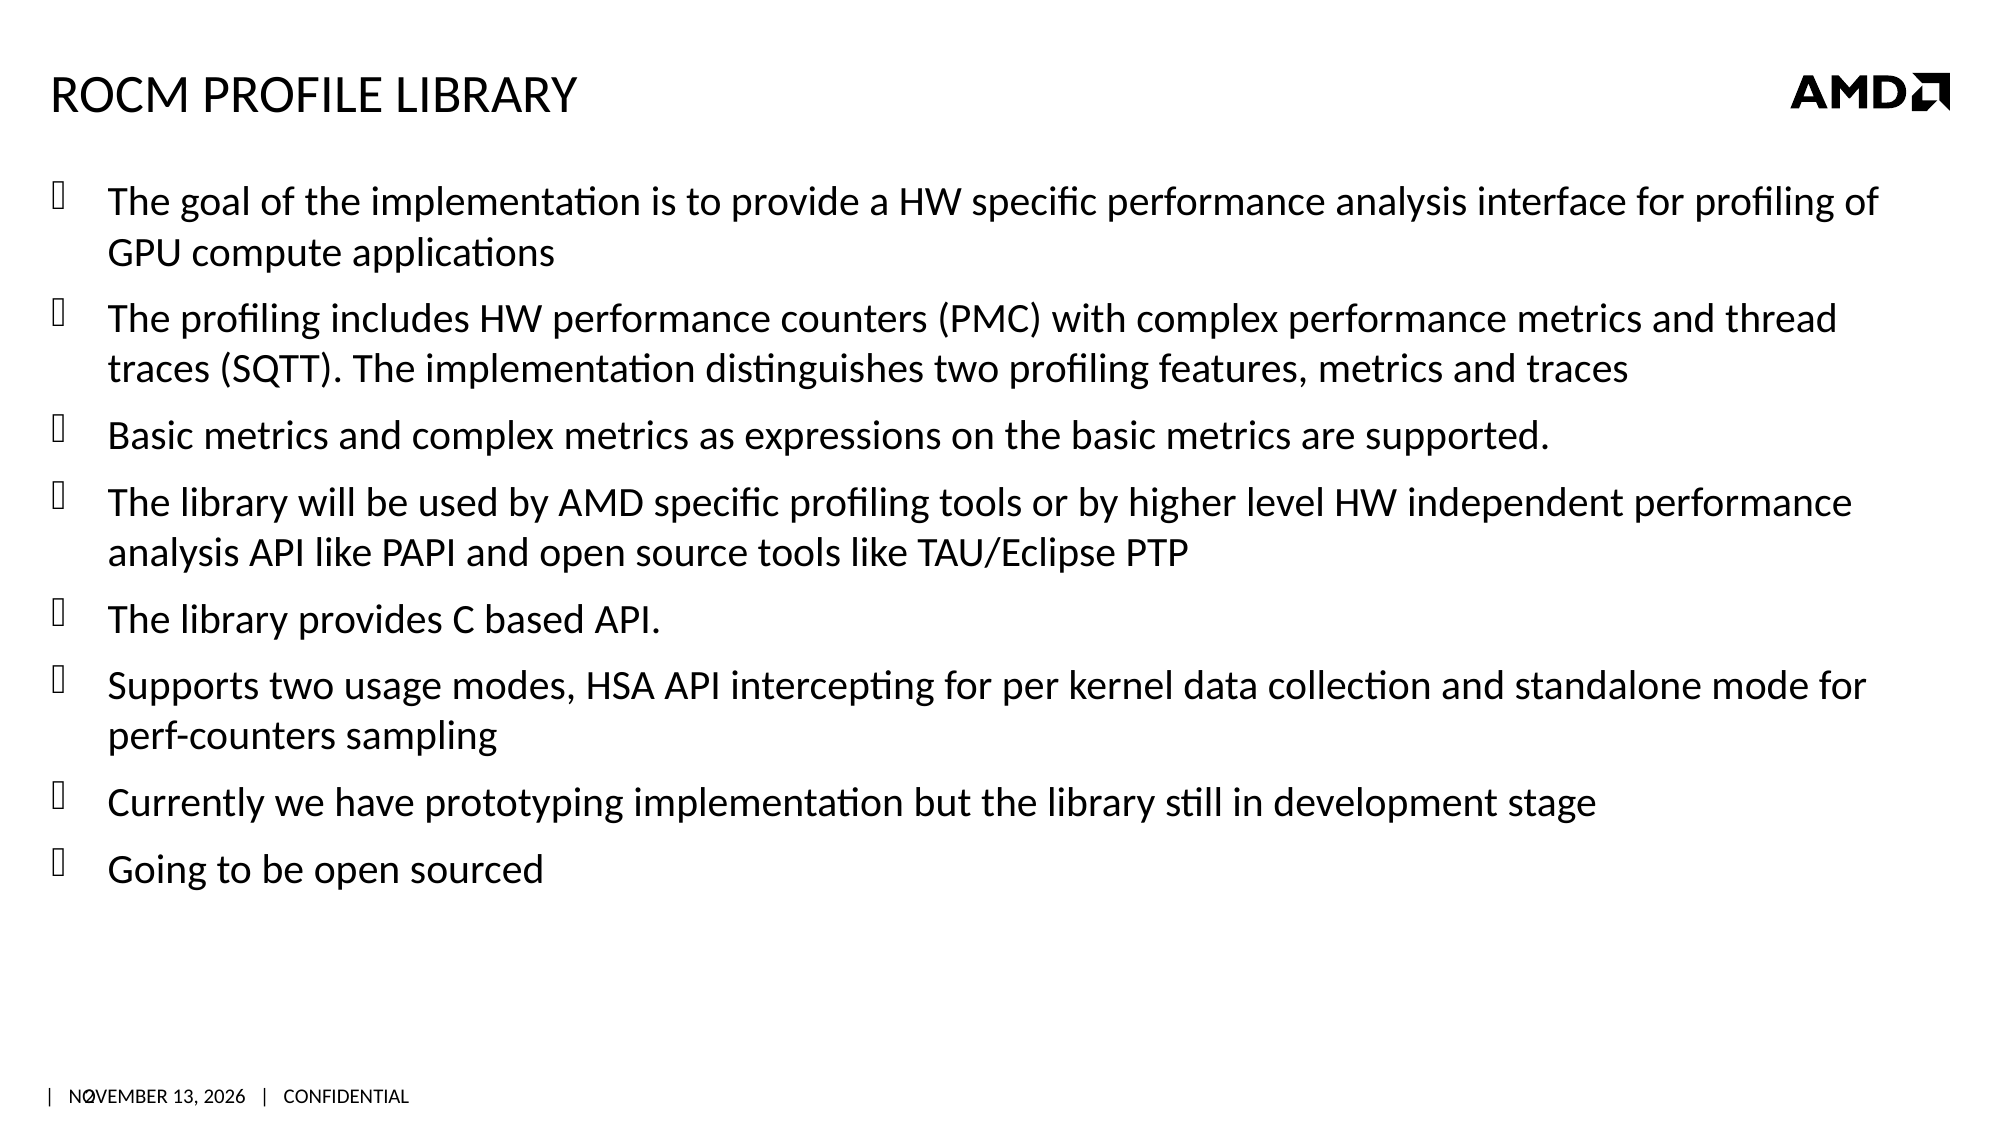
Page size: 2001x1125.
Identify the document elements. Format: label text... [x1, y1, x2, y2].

list The goal of the implementation is to provide a HW specific performance analysis interface for profiling of GPU compute applications The profiling includes HW performance counters (PMC) with complex performance metrics and thread traces (SQTT). The implementation distinguishes two profiling features, metrics and traces Basic metrics and complex metrics as expressions on the basic metrics are supported. The library will be used by AMD specific profiling tools or by higher level HW independent performance analysis API like PAPI and open source tools like TAU/Eclipse PTP The library provides C based API. Supports two usage modes, HSA API intercepting for per kernel data collection and standalone mode for perf-counters sampling Currently we have prototyping implementation but the library still in development stage Going to be open sourced [51, 166, 1912, 1089]
title ROCM Profile library [50, 45, 1761, 124]
